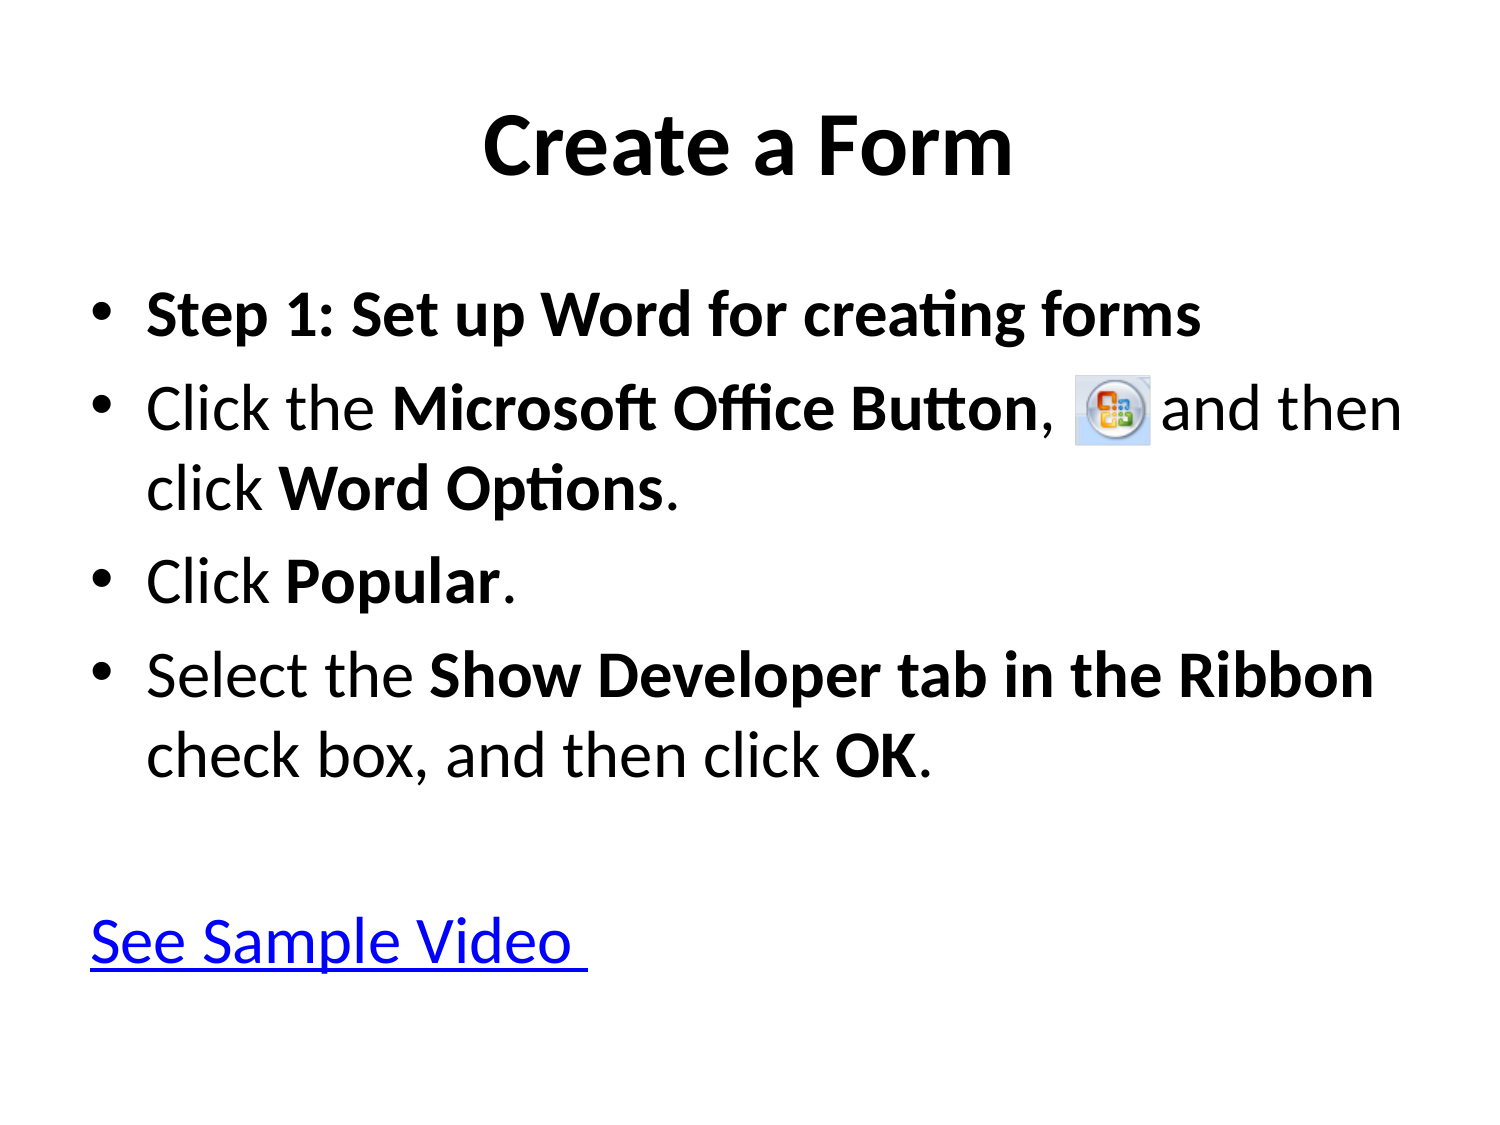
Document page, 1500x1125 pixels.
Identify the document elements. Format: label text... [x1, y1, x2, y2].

list Step 1: Set up Word for creating forms Click the Microsoft Office Button, and then click Word Options. Click Popular. Select the Show Developer tab in the Ribbon check box, and then click OK. See Sample Video [75, 262, 1425, 1005]
picture [1074, 374, 1152, 448]
title Create a Form [75, 45, 1425, 233]
